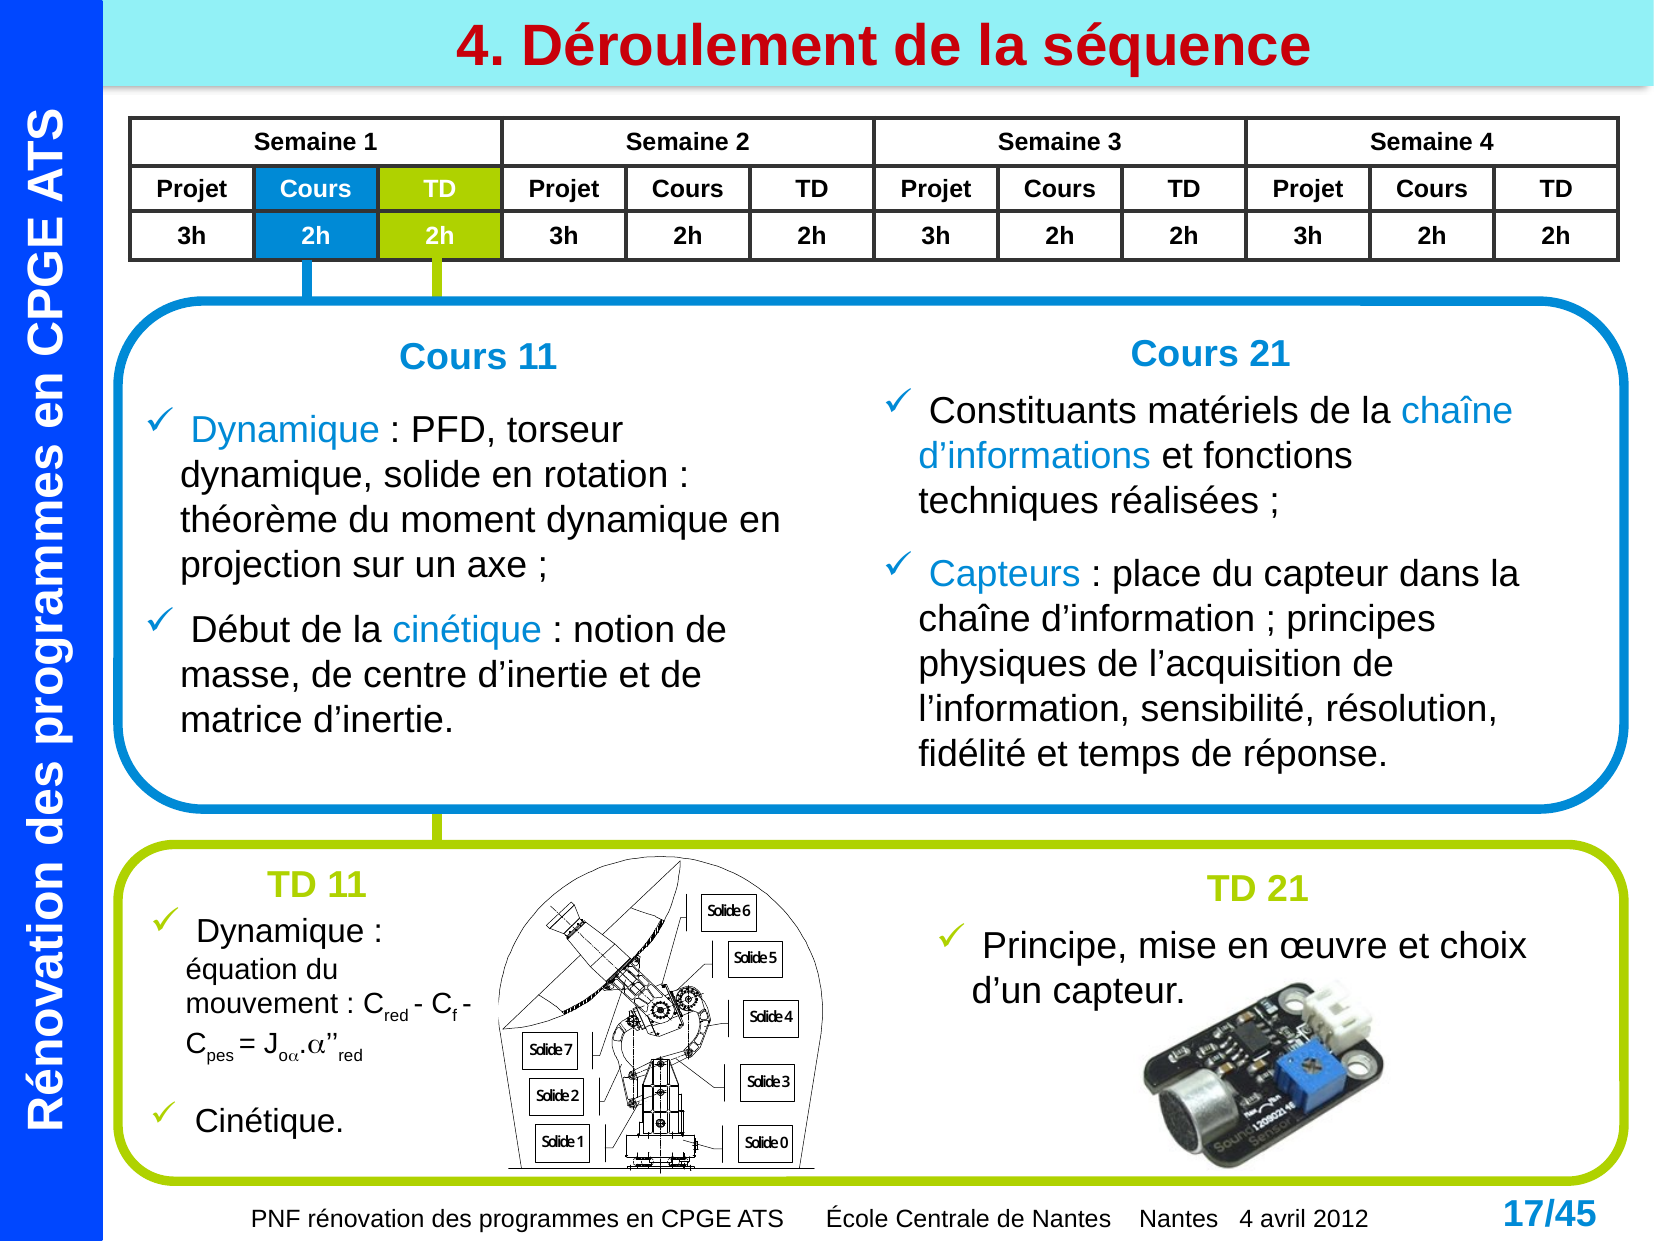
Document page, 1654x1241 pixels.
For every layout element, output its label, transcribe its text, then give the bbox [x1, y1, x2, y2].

text_box [115, 842, 1627, 1184]
text_box [308, 298, 432, 324]
table_header Semaine 2 [504, 120, 872, 164]
table_cell Cours [1372, 168, 1492, 209]
text_box Cours 11 Dynamique : PFD, torseur dynamique, solide en rotation : théorème du moment dynamique en projection sur un axe ; Début de la cinétique : notion de masse, de centre d’inertie et de matrice d’inertie. [442, 324, 827, 748]
table_cell 2h [752, 213, 872, 258]
table_cell Projet [132, 168, 252, 209]
table_cell 2h [1124, 213, 1244, 258]
table_cell 2h [1372, 213, 1492, 258]
table_cell TD [380, 168, 500, 209]
table_cell 2h [1496, 213, 1616, 258]
text_box Cours 11 Dynamique : PFD, torseur dynamique, solide en rotation : théorème du moment dynamique en projection sur un axe ; Début de la cinétique : notion de masse, de centre d’inertie et de matrice d’inertie. [129, 324, 432, 748]
table_cell Projet [876, 168, 996, 209]
table_cell 2h [628, 213, 748, 258]
table_cell Projet [1248, 168, 1368, 209]
table_cell TD [1496, 168, 1616, 209]
table_header Semaine 1 [132, 120, 500, 164]
table_cell 2h [380, 213, 500, 258]
text_box Cours 21 Constituants matériels de la chaîne d’informations et fonctions techniques réalisées ; Capteurs : place du capteur dans la chaîne d’information ; principes physiques de l’acquisition de l’information, sensibilité, résolution, fidélité et temps de réponse. [868, 321, 1554, 840]
table_cell 2h [256, 213, 376, 258]
table_cell 3h [504, 213, 624, 258]
text_box 4. Déroulement de la séquence [442, 0, 1328, 85]
text_box TD 11 Dynamique : équation du mouvement : Cred - Cf - Cpes = Joa.a’’red Cinétique. [135, 852, 499, 1147]
picture [1133, 974, 1394, 1177]
text_box [442, 298, 1627, 812]
table_cell 2h [1000, 213, 1120, 258]
text_box [115, 339, 432, 812]
table_cell TD [752, 168, 872, 209]
table_cell Projet [504, 168, 624, 209]
table_header Semaine 4 [1248, 120, 1616, 164]
table_header Semaine 3 [876, 120, 1244, 164]
text_box [141, 298, 307, 324]
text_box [498, 856, 827, 1174]
text_box TD 21 Principe, mise en œuvre et choix d’un capteur. [921, 856, 1595, 1019]
table_cell Cours [256, 168, 376, 209]
table_cell 3h [876, 213, 996, 258]
table_cell 3h [132, 213, 252, 258]
table_cell Cours [1000, 168, 1120, 209]
table_cell Cours [628, 168, 748, 209]
table_cell 3h [1248, 213, 1368, 258]
table_cell TD [1124, 168, 1244, 209]
